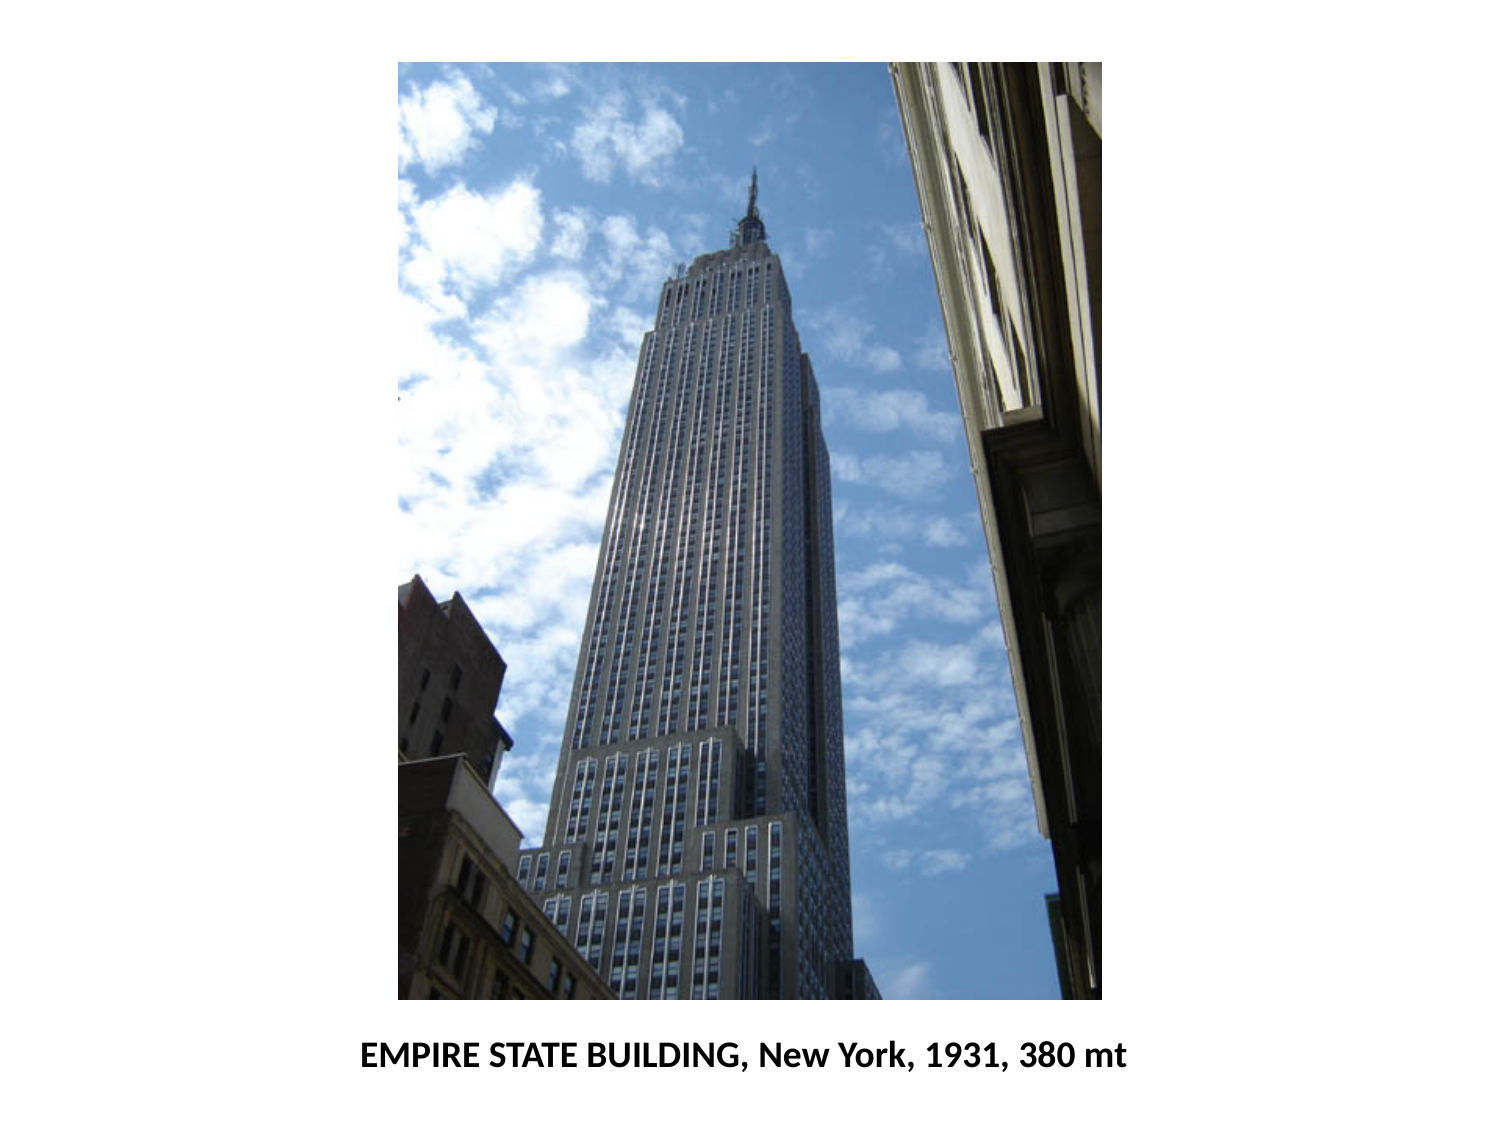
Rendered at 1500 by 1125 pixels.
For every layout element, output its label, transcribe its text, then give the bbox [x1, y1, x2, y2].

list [398, 62, 1102, 1001]
text_box EMPIRE STATE BUILDING, New York, 1931, 380 mt [159, 1023, 1329, 1083]
